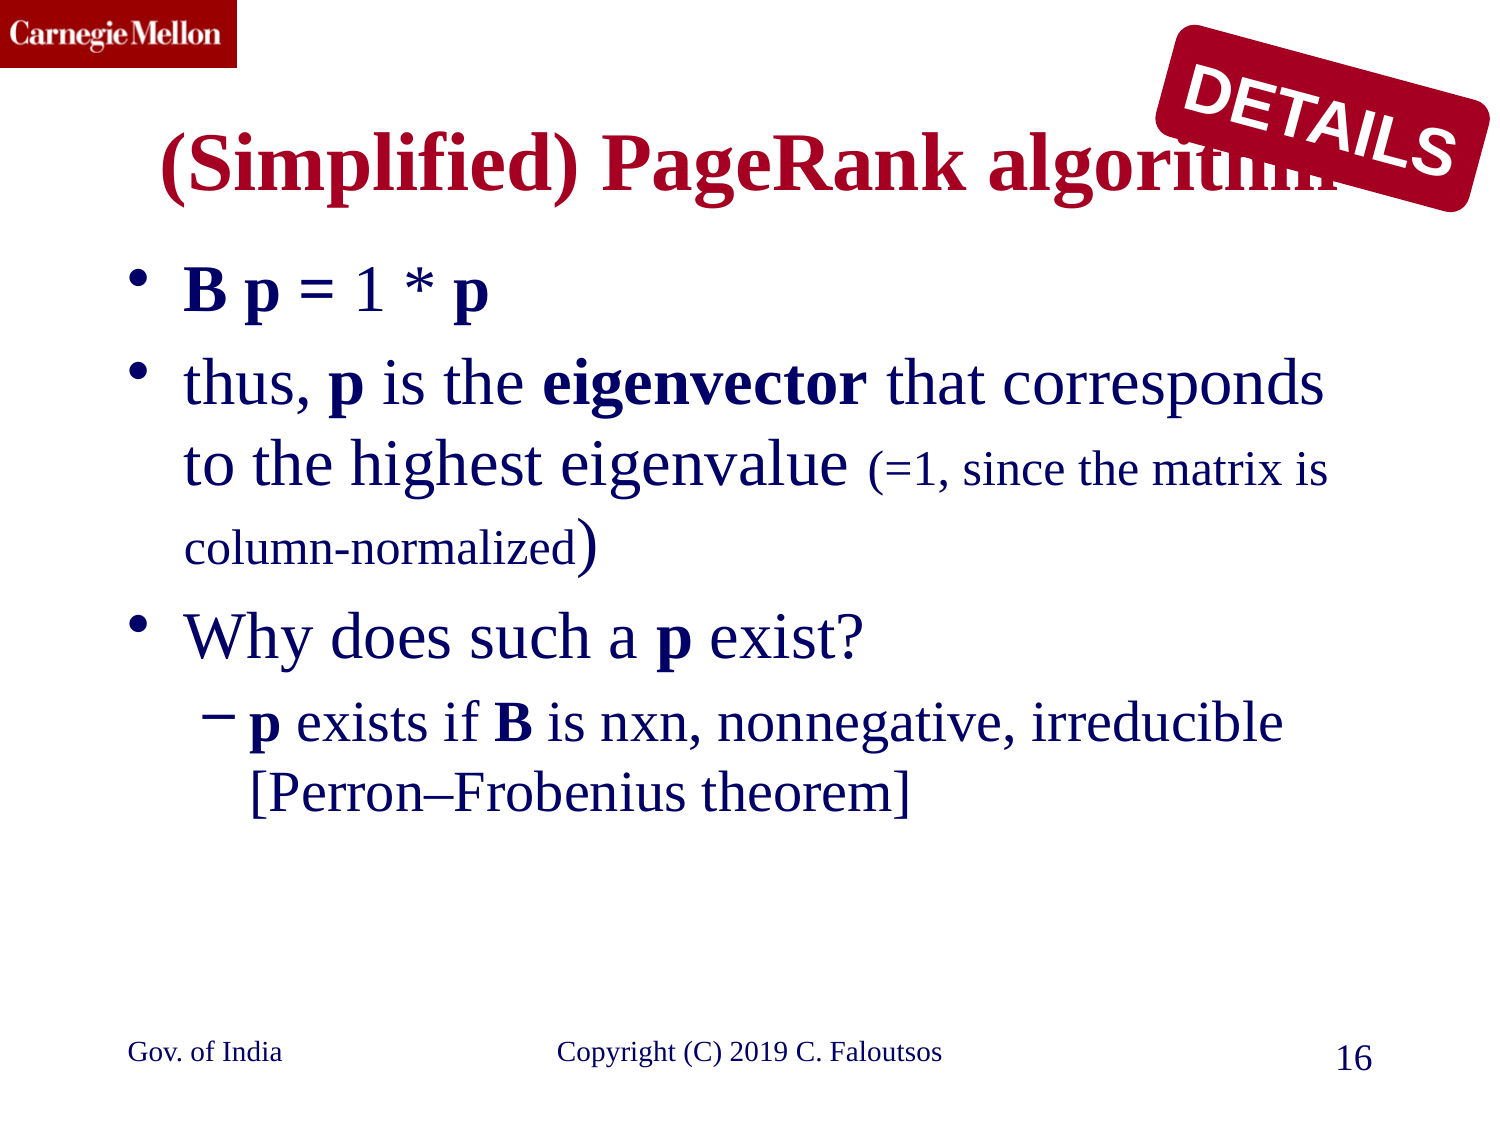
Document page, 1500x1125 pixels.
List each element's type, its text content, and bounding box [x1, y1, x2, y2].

list B p = 1 * p thus, p is the eigenvector that corresponds to the highest eigenvalue (=1, since the matrix is column-normalized) Why does such a p exist? p exists if B is nxn, nonnegative, irreducible [Perron–Frobenius theorem] [112, 237, 1388, 1001]
text_box DETAILS [1155, 24, 1490, 213]
picture [0, 0, 237, 68]
footer Copyright (C) 2019 C. Faloutsos [512, 1024, 988, 1101]
slide_number 16 [1074, 1024, 1388, 1101]
slide_number Gov. of India [112, 1024, 426, 1101]
title (Simplified) PageRank algorithm [112, 99, 1388, 213]
